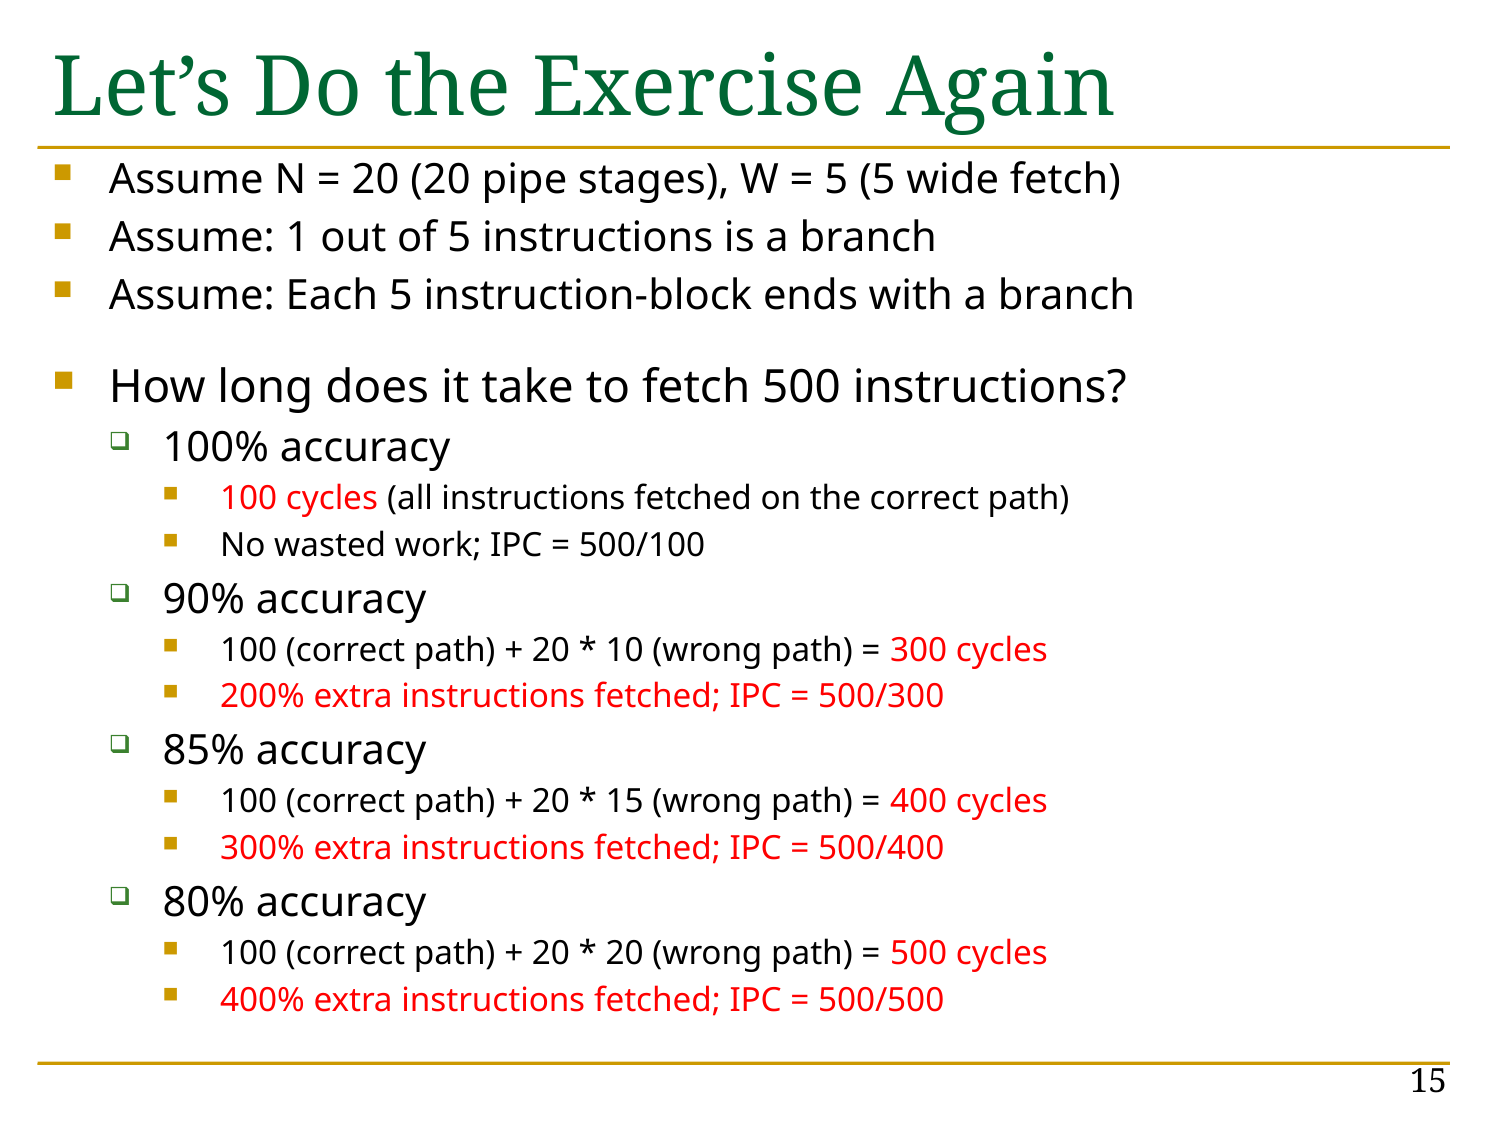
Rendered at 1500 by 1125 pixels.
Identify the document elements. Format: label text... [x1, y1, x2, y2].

slide_number 15 [1111, 1036, 1462, 1112]
list Assume N = 20 (20 pipe stages), W = 5 (5 wide fetch) Assume: 1 out of 5 instructions is a branch Assume: Each 5 instruction-block ends with a branch How long does it take to fetch 500 instructions? 100% accuracy 100 cycles (all instructions fetched on the correct path) No wasted work; IPC = 500/100 90% accuracy 100 (correct path) + 20 * 10 (wrong path) = 300 cycles 200% extra instructions fetched; IPC = 500/300 85% accuracy 100 (correct path) + 20 * 15 (wrong path) = 400 cycles 300% extra instructions fetched; IPC = 500/400 80% accuracy 100 (correct path) + 20 * 20 (wrong path) = 500 cycles 400% extra instructions fetched; IPC = 500/500 [37, 144, 1450, 997]
title Let’s Do the Exercise Again [37, 24, 1450, 144]
